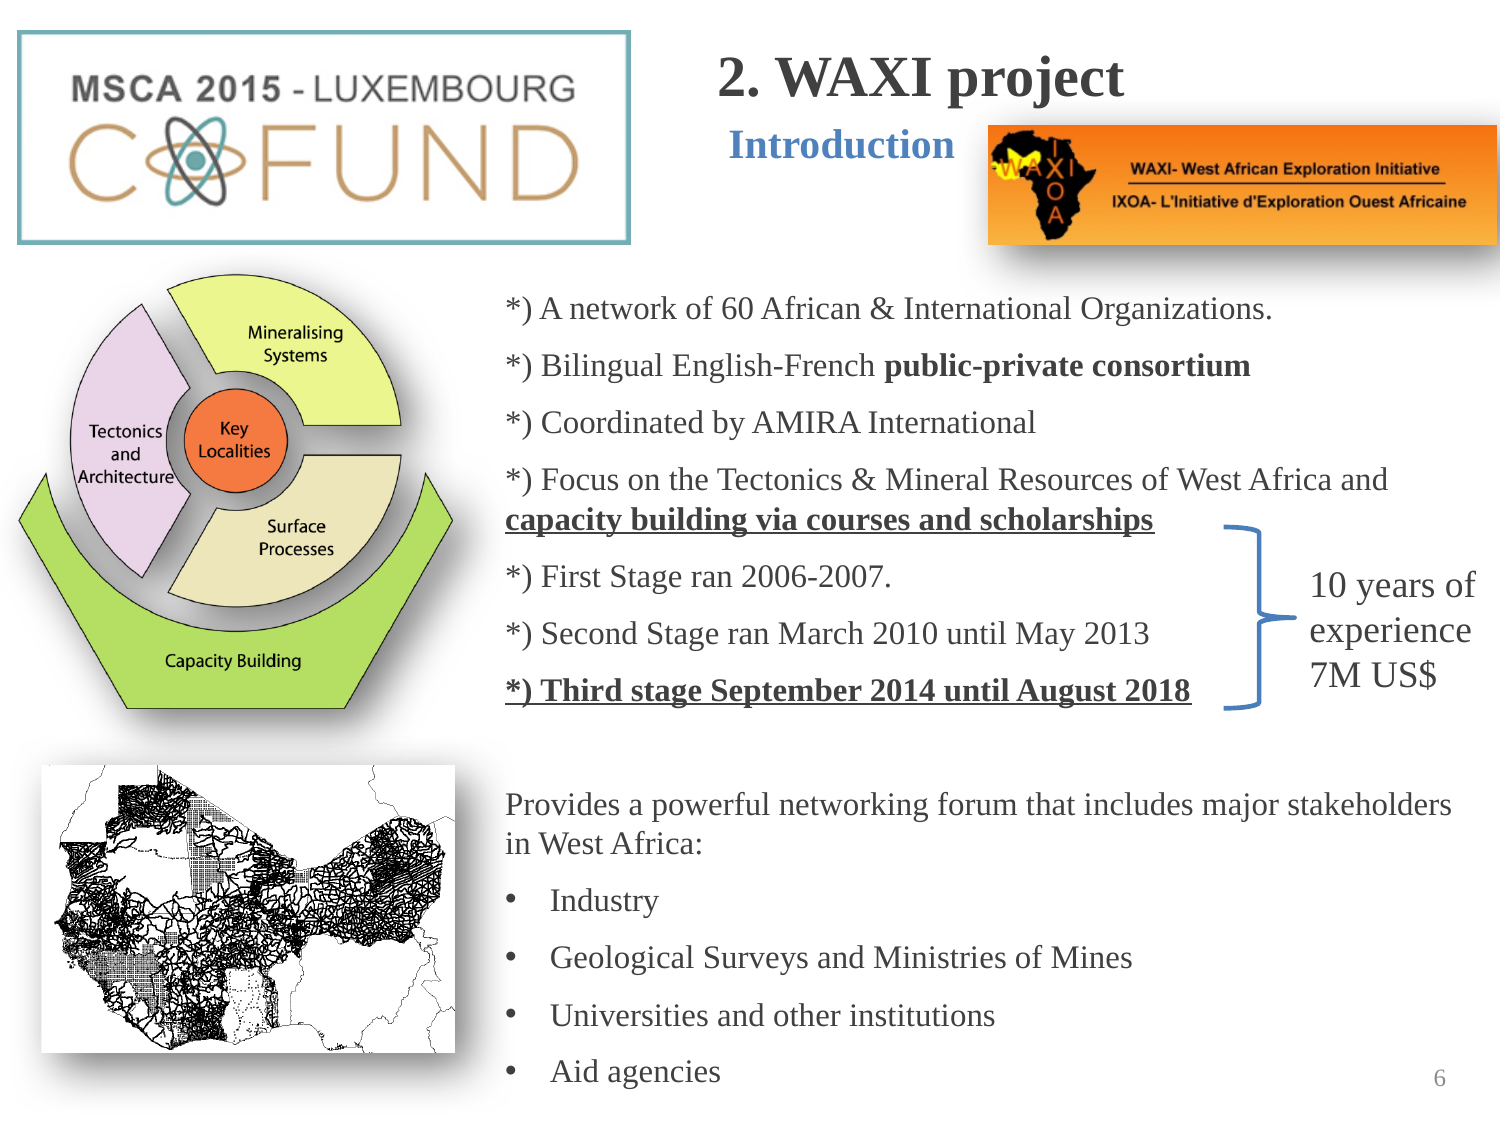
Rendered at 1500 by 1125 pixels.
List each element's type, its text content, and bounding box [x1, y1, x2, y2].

picture [41, 765, 456, 1053]
text_box 2. WAXI project Introduction [702, 30, 1483, 245]
picture [17, 273, 454, 709]
footer 6 [986, 1046, 1462, 1107]
picture [17, 30, 631, 246]
text_box 10 years of experience 7M US$ [1294, 553, 1497, 703]
text_box [1223, 526, 1294, 710]
subtitle *) A network of 60 African & International Organizations. *) Bilingual English-French public-private consortium *) Coordinated by AMIRA International *) Focus on the Tectonics & Mineral Resources of West Africa and capacity building via courses and scholarships *) First Stage ran 2006-2007. *) Second Stage ran March 2010 until May 2013 *) Third stage September 2014 until August 2018 Provides a powerful networking forum that includes major stakeholders in West Africa: Industry Geological Surveys and Ministries of Mines Universities and other institutions Aid agencies [490, 278, 1497, 1107]
picture [988, 124, 1497, 246]
